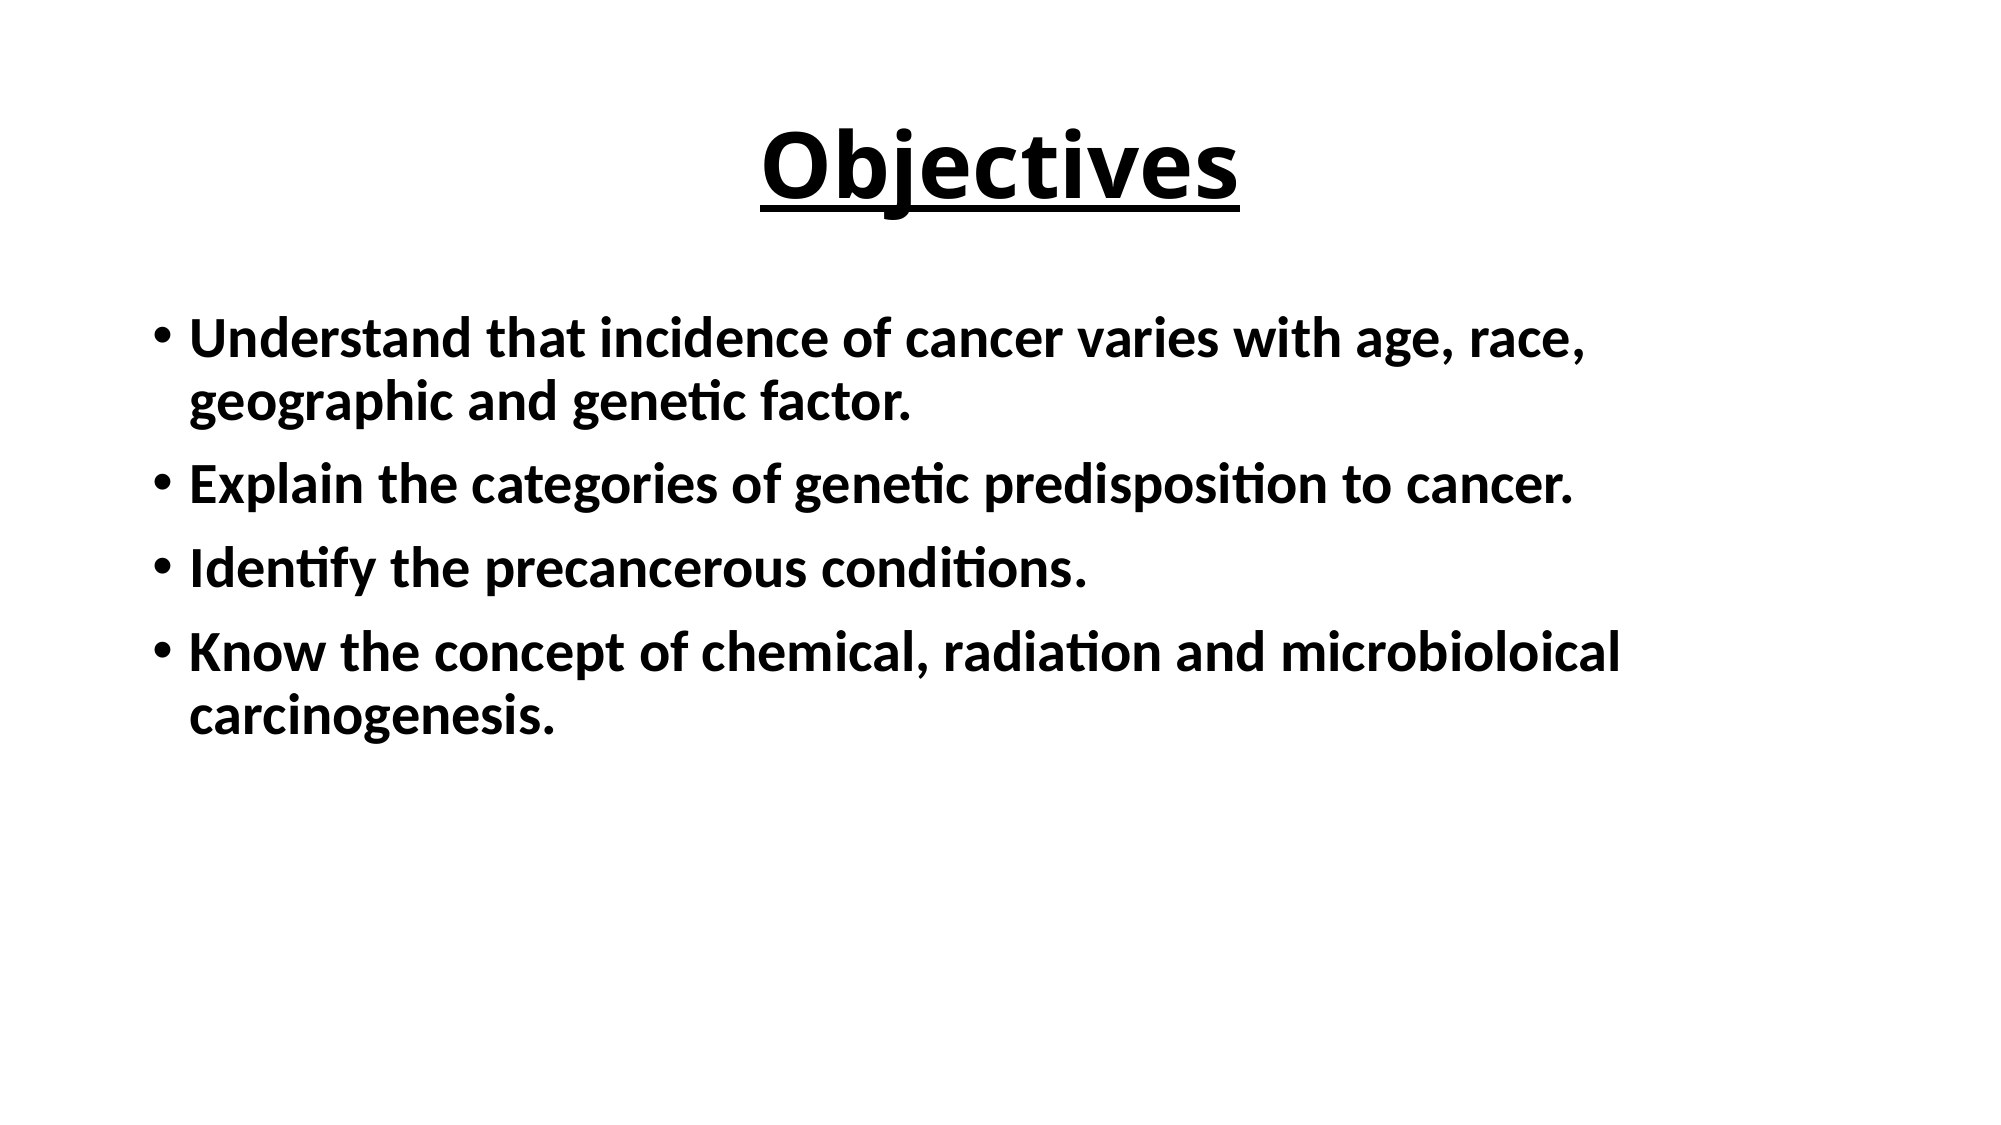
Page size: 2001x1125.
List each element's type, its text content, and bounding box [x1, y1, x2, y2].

list Understand that incidence of cancer varies with age, race, geographic and genetic factor. Explain the categories of genetic predisposition to cancer. Identify the precancerous conditions. Know the concept of chemical, radiation and microbioloical carcinogenesis. [137, 299, 1863, 1014]
title Objectives [137, 59, 1863, 278]
